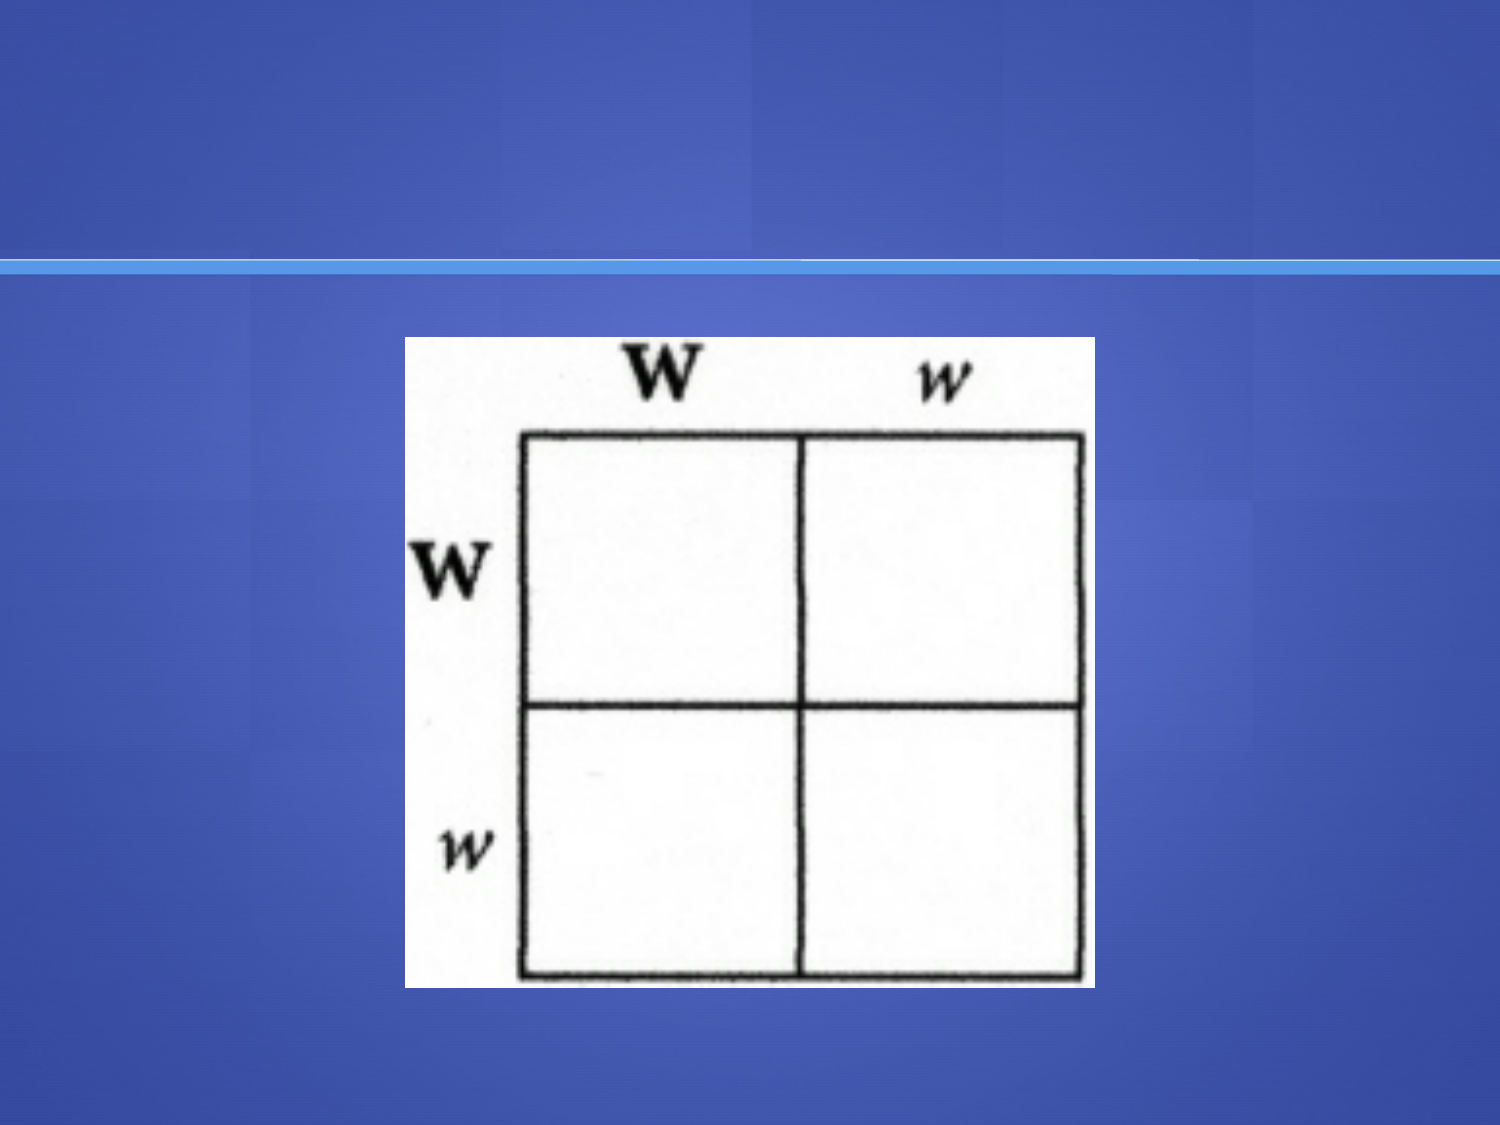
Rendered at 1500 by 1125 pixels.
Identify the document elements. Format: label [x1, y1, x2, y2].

list [73, 336, 1426, 989]
